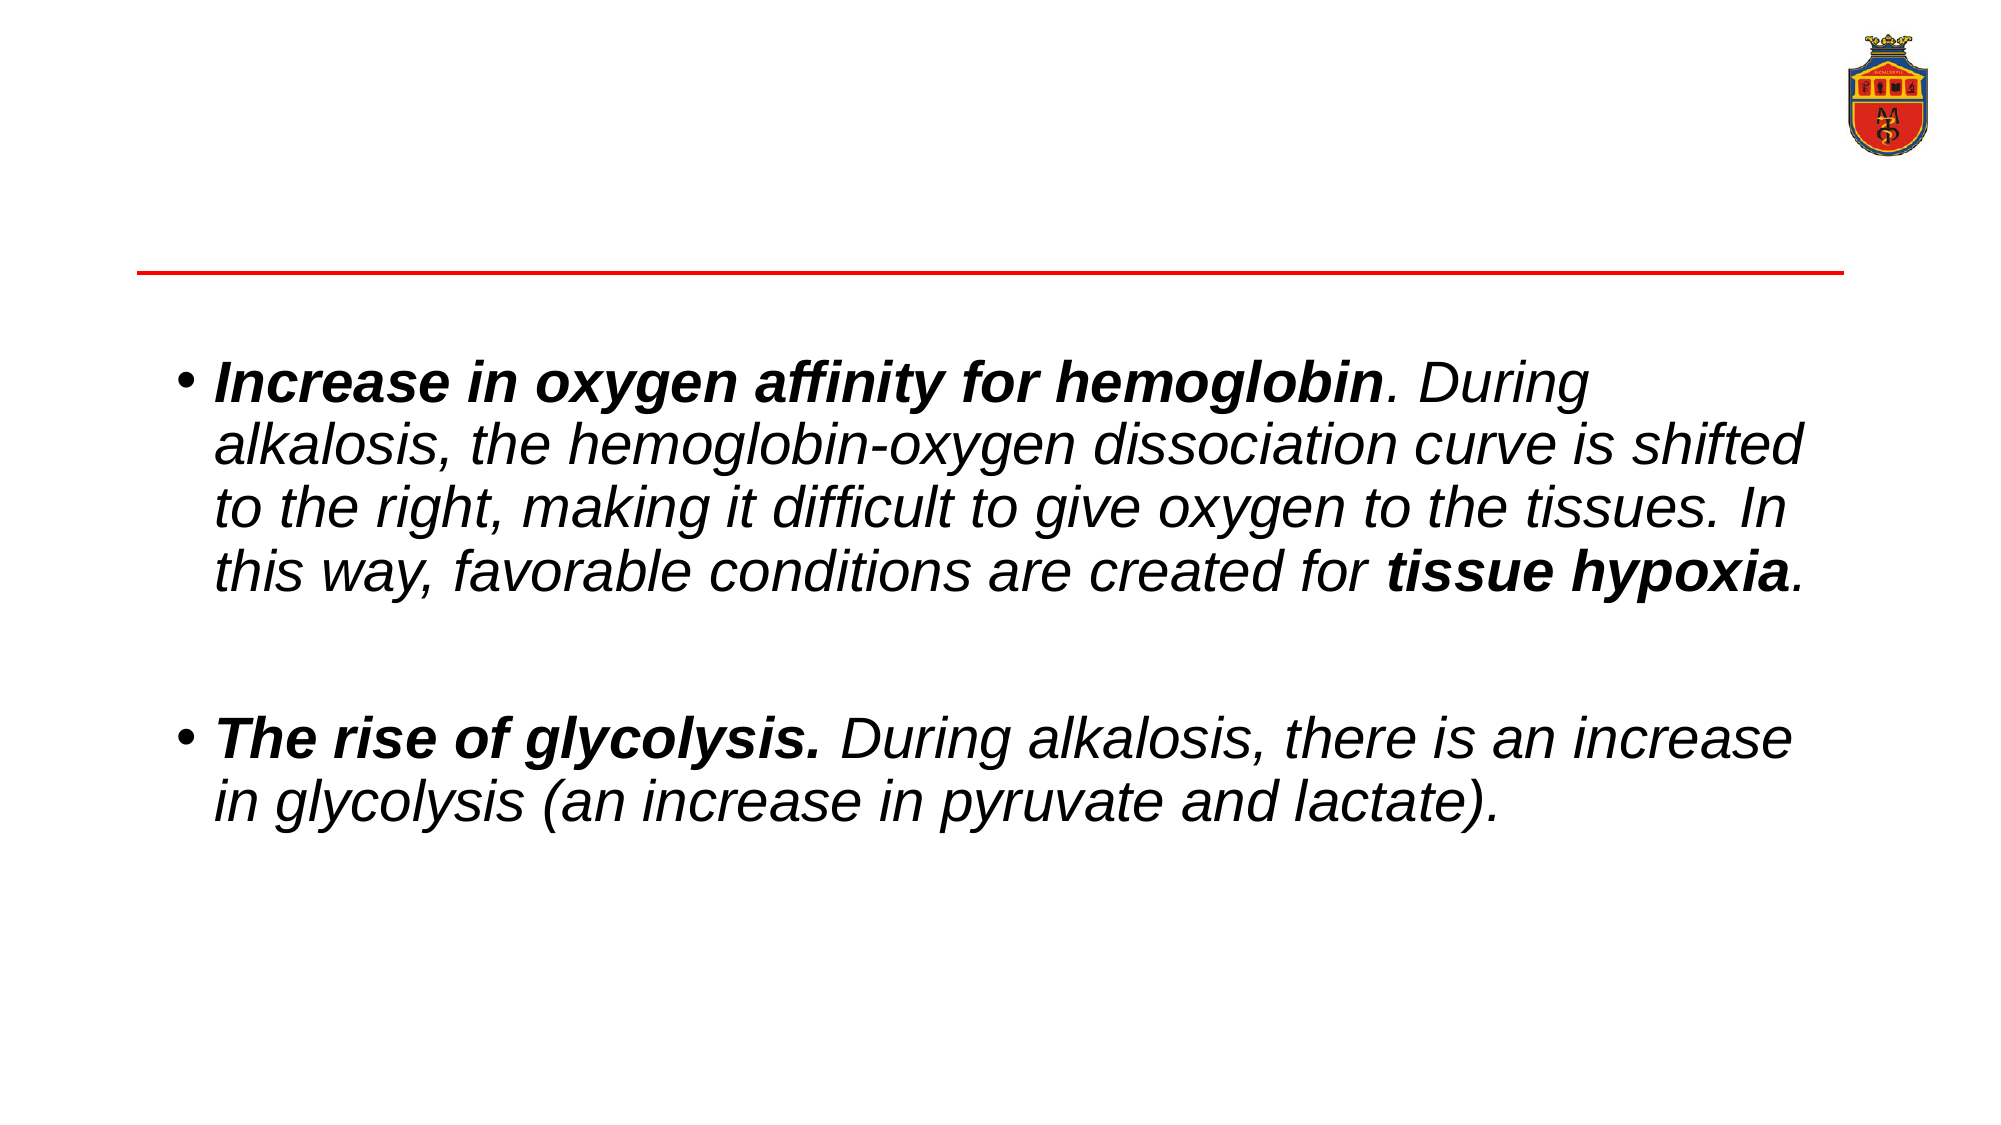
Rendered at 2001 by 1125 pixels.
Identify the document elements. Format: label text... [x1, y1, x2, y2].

list Increase in oxygen affinity for hemoglobin. During alkalosis, the hemoglobin-oxygen dissociation curve is shifted to the right, making it difficult to give oxygen to the tissues. In this way, favorable conditions are created for tissue hypoxia. The rise of glycolysis. During alkalosis, there is an increase in glycolysis (an increase in pyruvate and lactate). [161, 344, 1862, 1020]
picture [1794, 16, 1969, 189]
